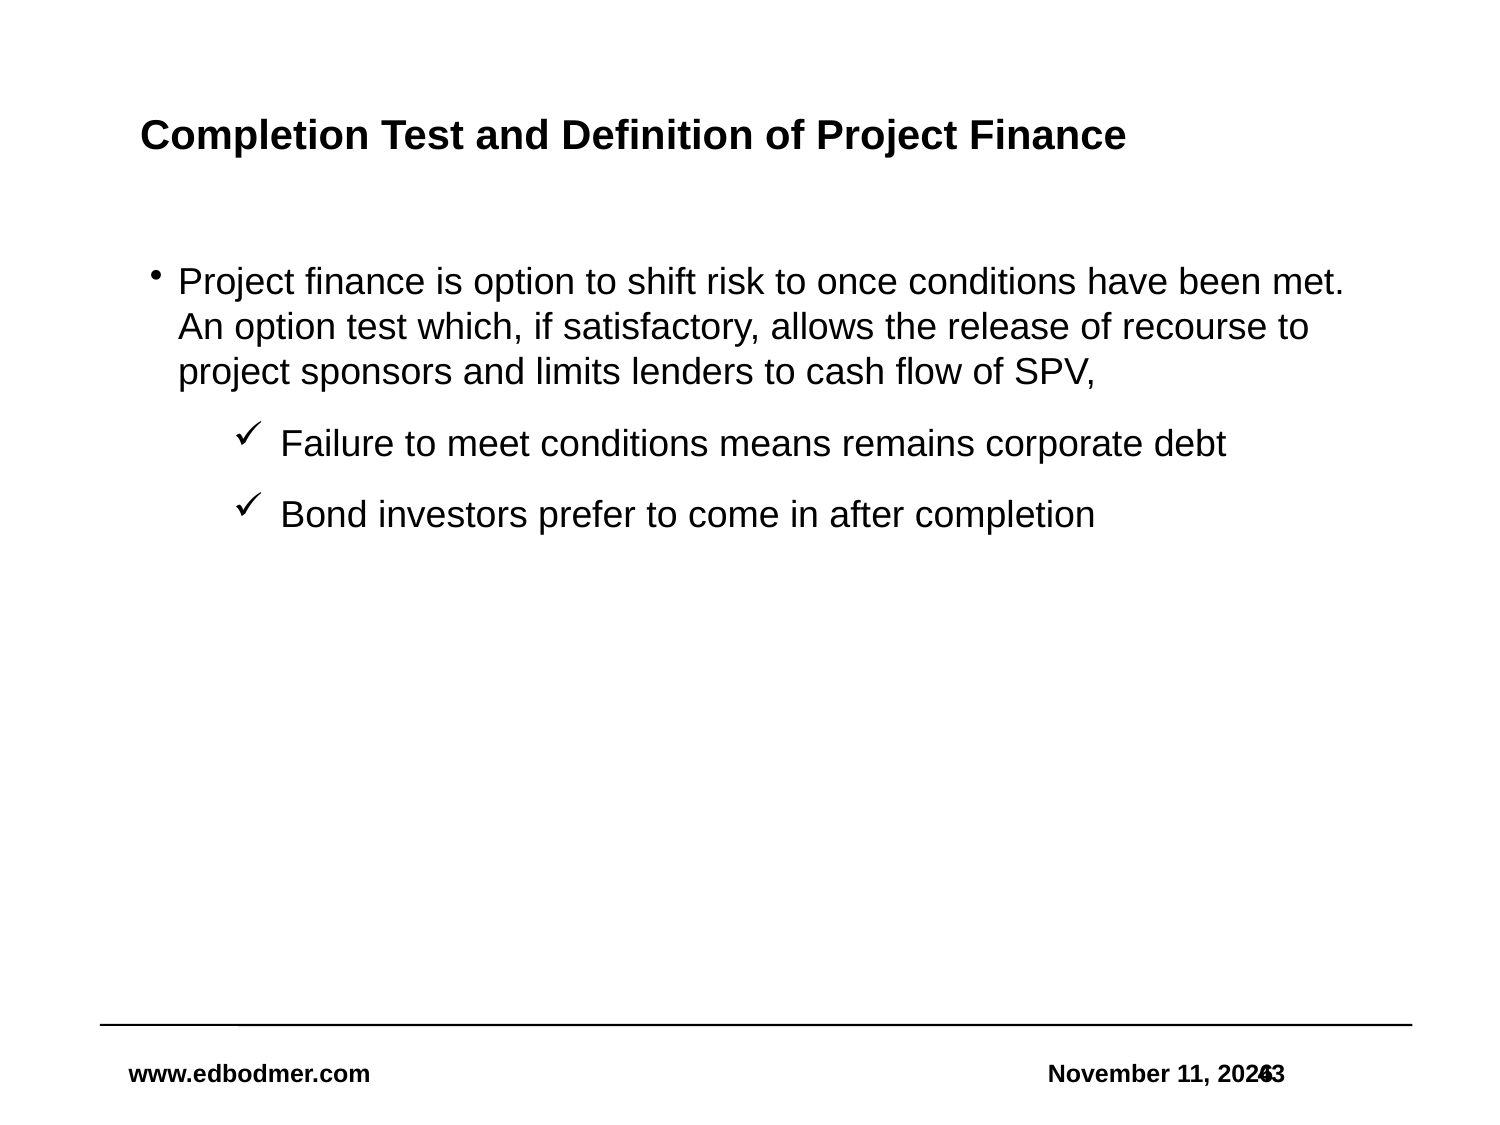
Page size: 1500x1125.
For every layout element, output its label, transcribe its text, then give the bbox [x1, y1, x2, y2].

list Project finance is option to shift risk to once conditions have been met. An option test which, if satisfactory, allows the release of recourse to project sponsors and limits lenders to cash flow of SPV, Failure to meet conditions means remains corporate debt Bond investors prefer to come in after completion [124, 249, 1376, 1001]
title Completion Test and Definition of Project Finance [124, 99, 1288, 226]
